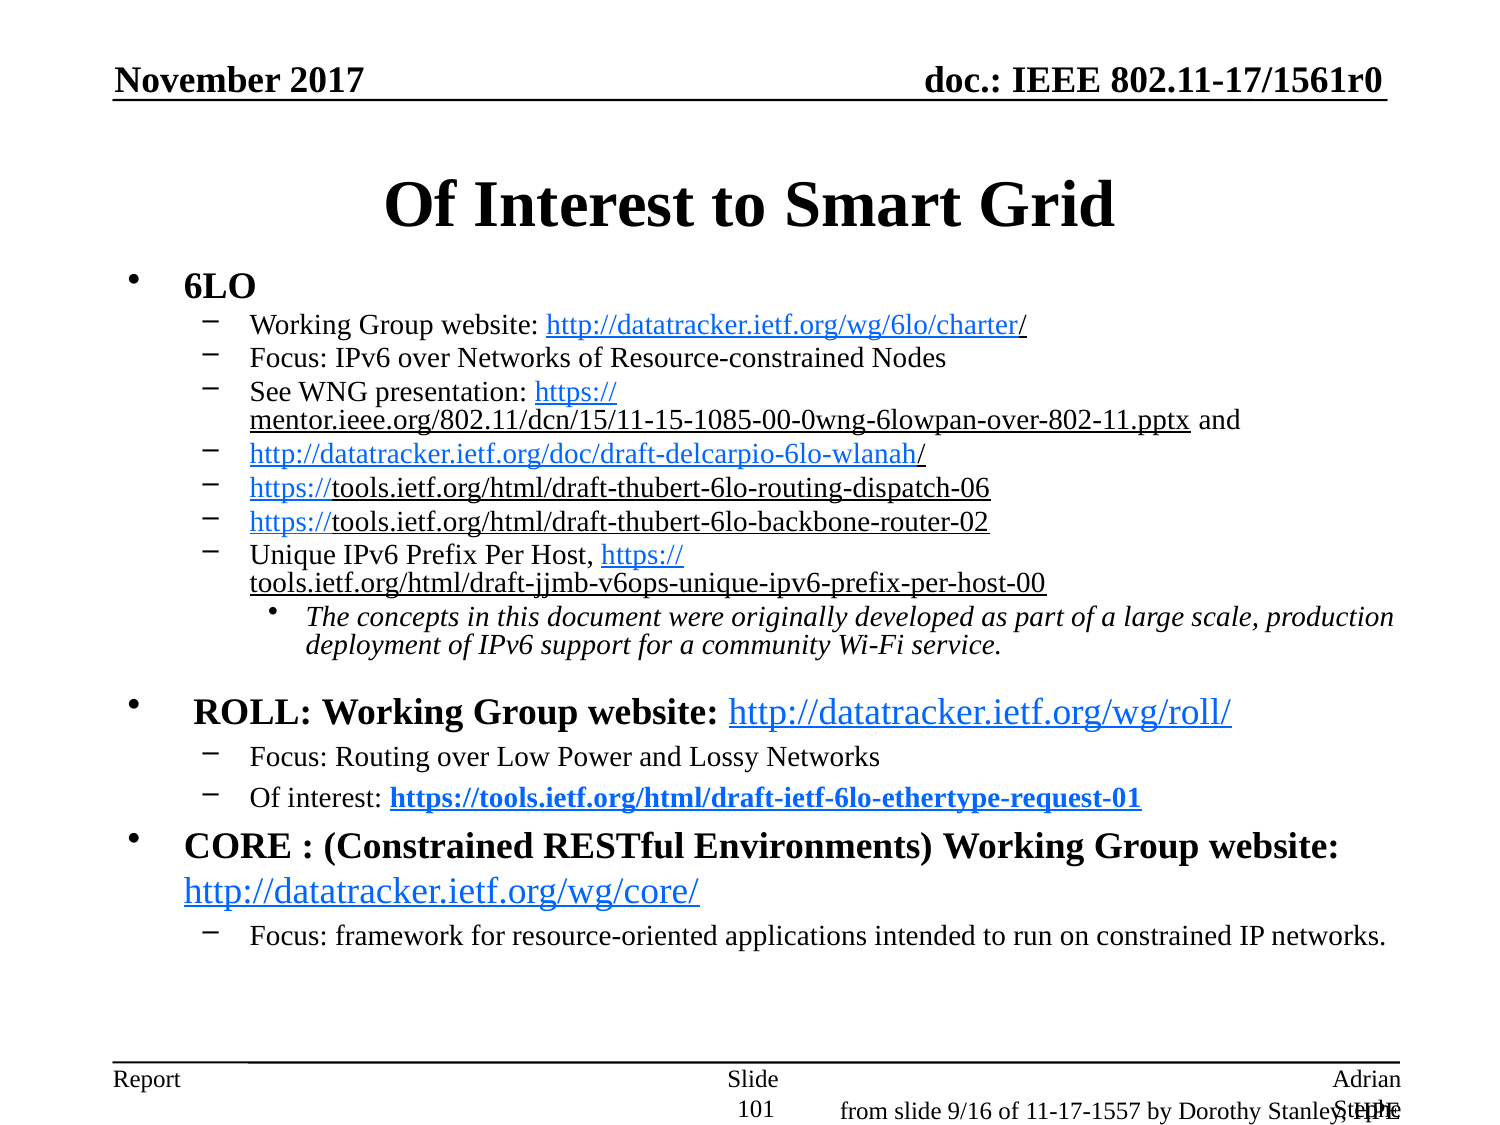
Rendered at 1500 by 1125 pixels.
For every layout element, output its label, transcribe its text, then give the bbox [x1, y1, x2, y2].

text_box from slide 9/16 of 11-17-1557 by Dorothy Stanley, HPE [343, 1087, 1417, 1125]
list 6LO Working Group website: http://datatracker.ietf.org/wg/6lo/charter/ Focus: IPv6 over Networks of Resource-constrained Nodes See WNG presentation: https://mentor.ieee.org/802.11/dcn/15/11-15-1085-00-0wng-6lowpan-over-802-11.pptx and http://datatracker.ietf.org/doc/draft-delcarpio-6lo-wlanah/ https://tools.ietf.org/html/draft-thubert-6lo-routing-dispatch-06 https://tools.ietf.org/html/draft-thubert-6lo-backbone-router-02 Unique IPv6 Prefix Per Host, https://tools.ietf.org/html/draft-jjmb-v6ops-unique-ipv6-prefix-per-host-00 The concepts in this document were originally developed as part of a large scale, production deployment of IPv6 support for a community Wi-Fi service. ROLL: Working Group website: http://datatracker.ietf.org/wg/roll/ Focus: Routing over Low Power and Lossy Networks Of interest: https://tools.ietf.org/html/draft-ietf-6lo-ethertype-request-01 CORE : (Constrained RESTful Environments) Working Group website: http://datatracker.ietf.org/wg/core/ Focus: framework for resource-oriented applications intended to run on constrained IP networks. [112, 262, 1425, 1038]
title Of Interest to Smart Grid [112, 112, 1388, 262]
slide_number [114, 54, 374, 101]
footer Adrian Stephens, Intel Corporation [1324, 1061, 1402, 1087]
slide_number Slide 101 [711, 1061, 801, 1093]
